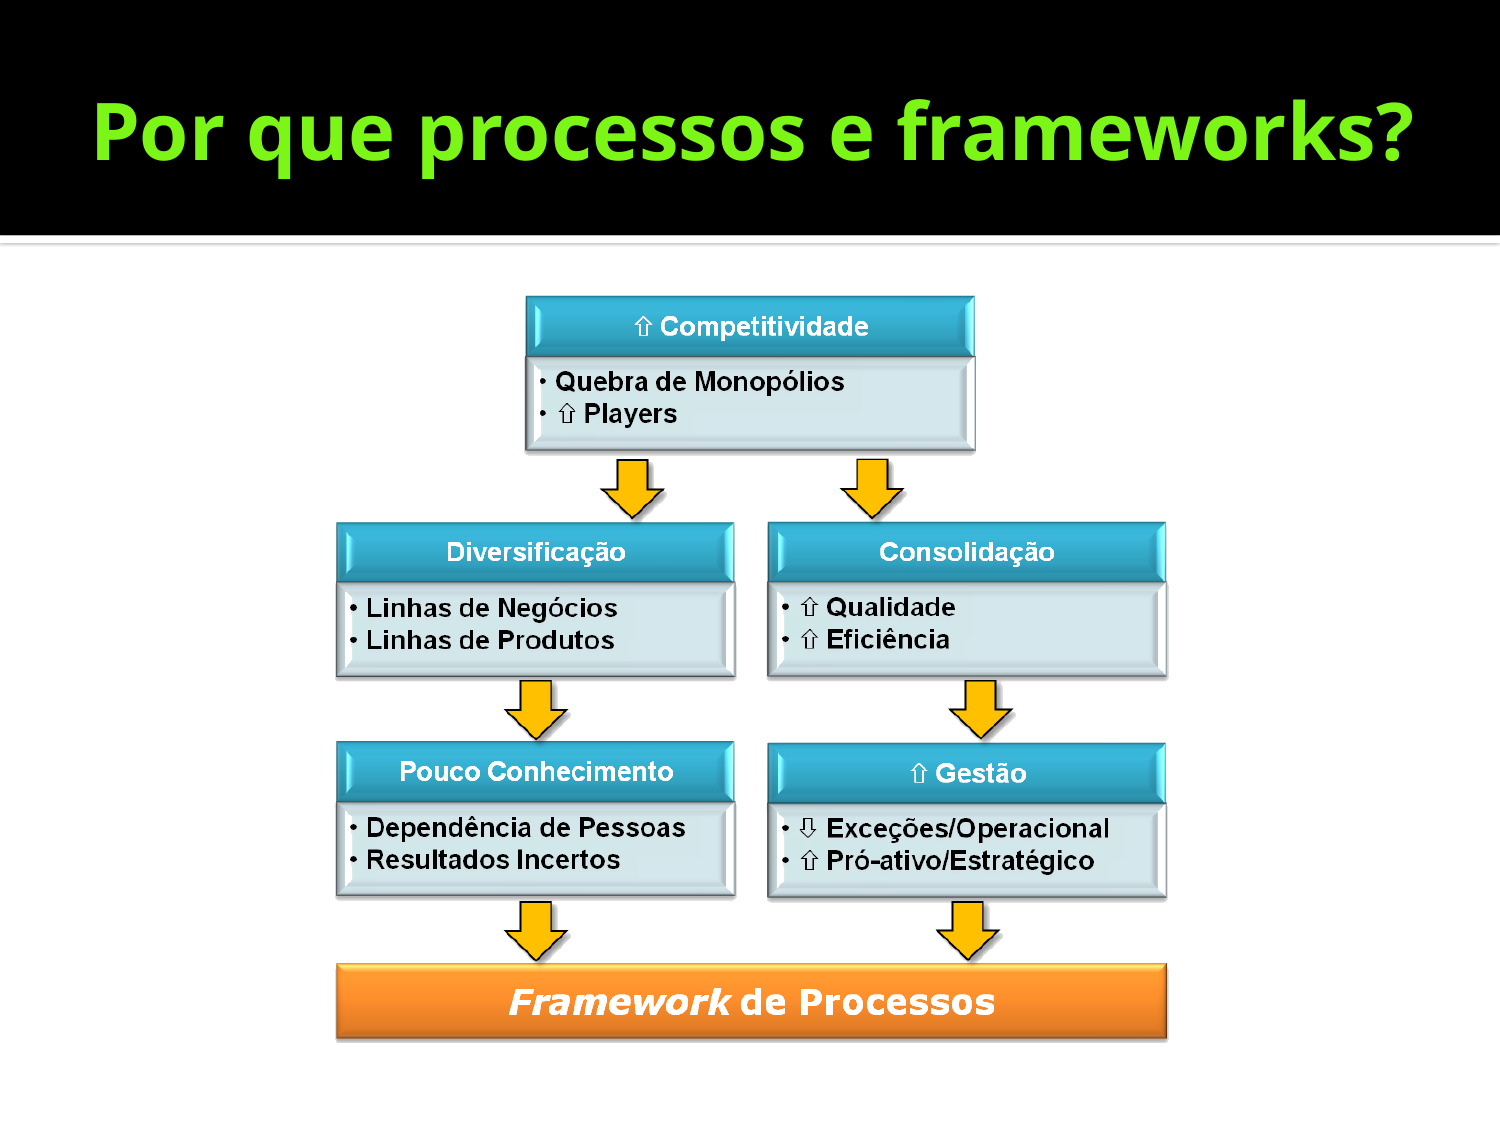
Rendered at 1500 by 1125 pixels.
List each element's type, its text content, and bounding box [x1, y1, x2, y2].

title Por que processos e frameworks? [75, 25, 1425, 231]
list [325, 291, 1175, 1050]
